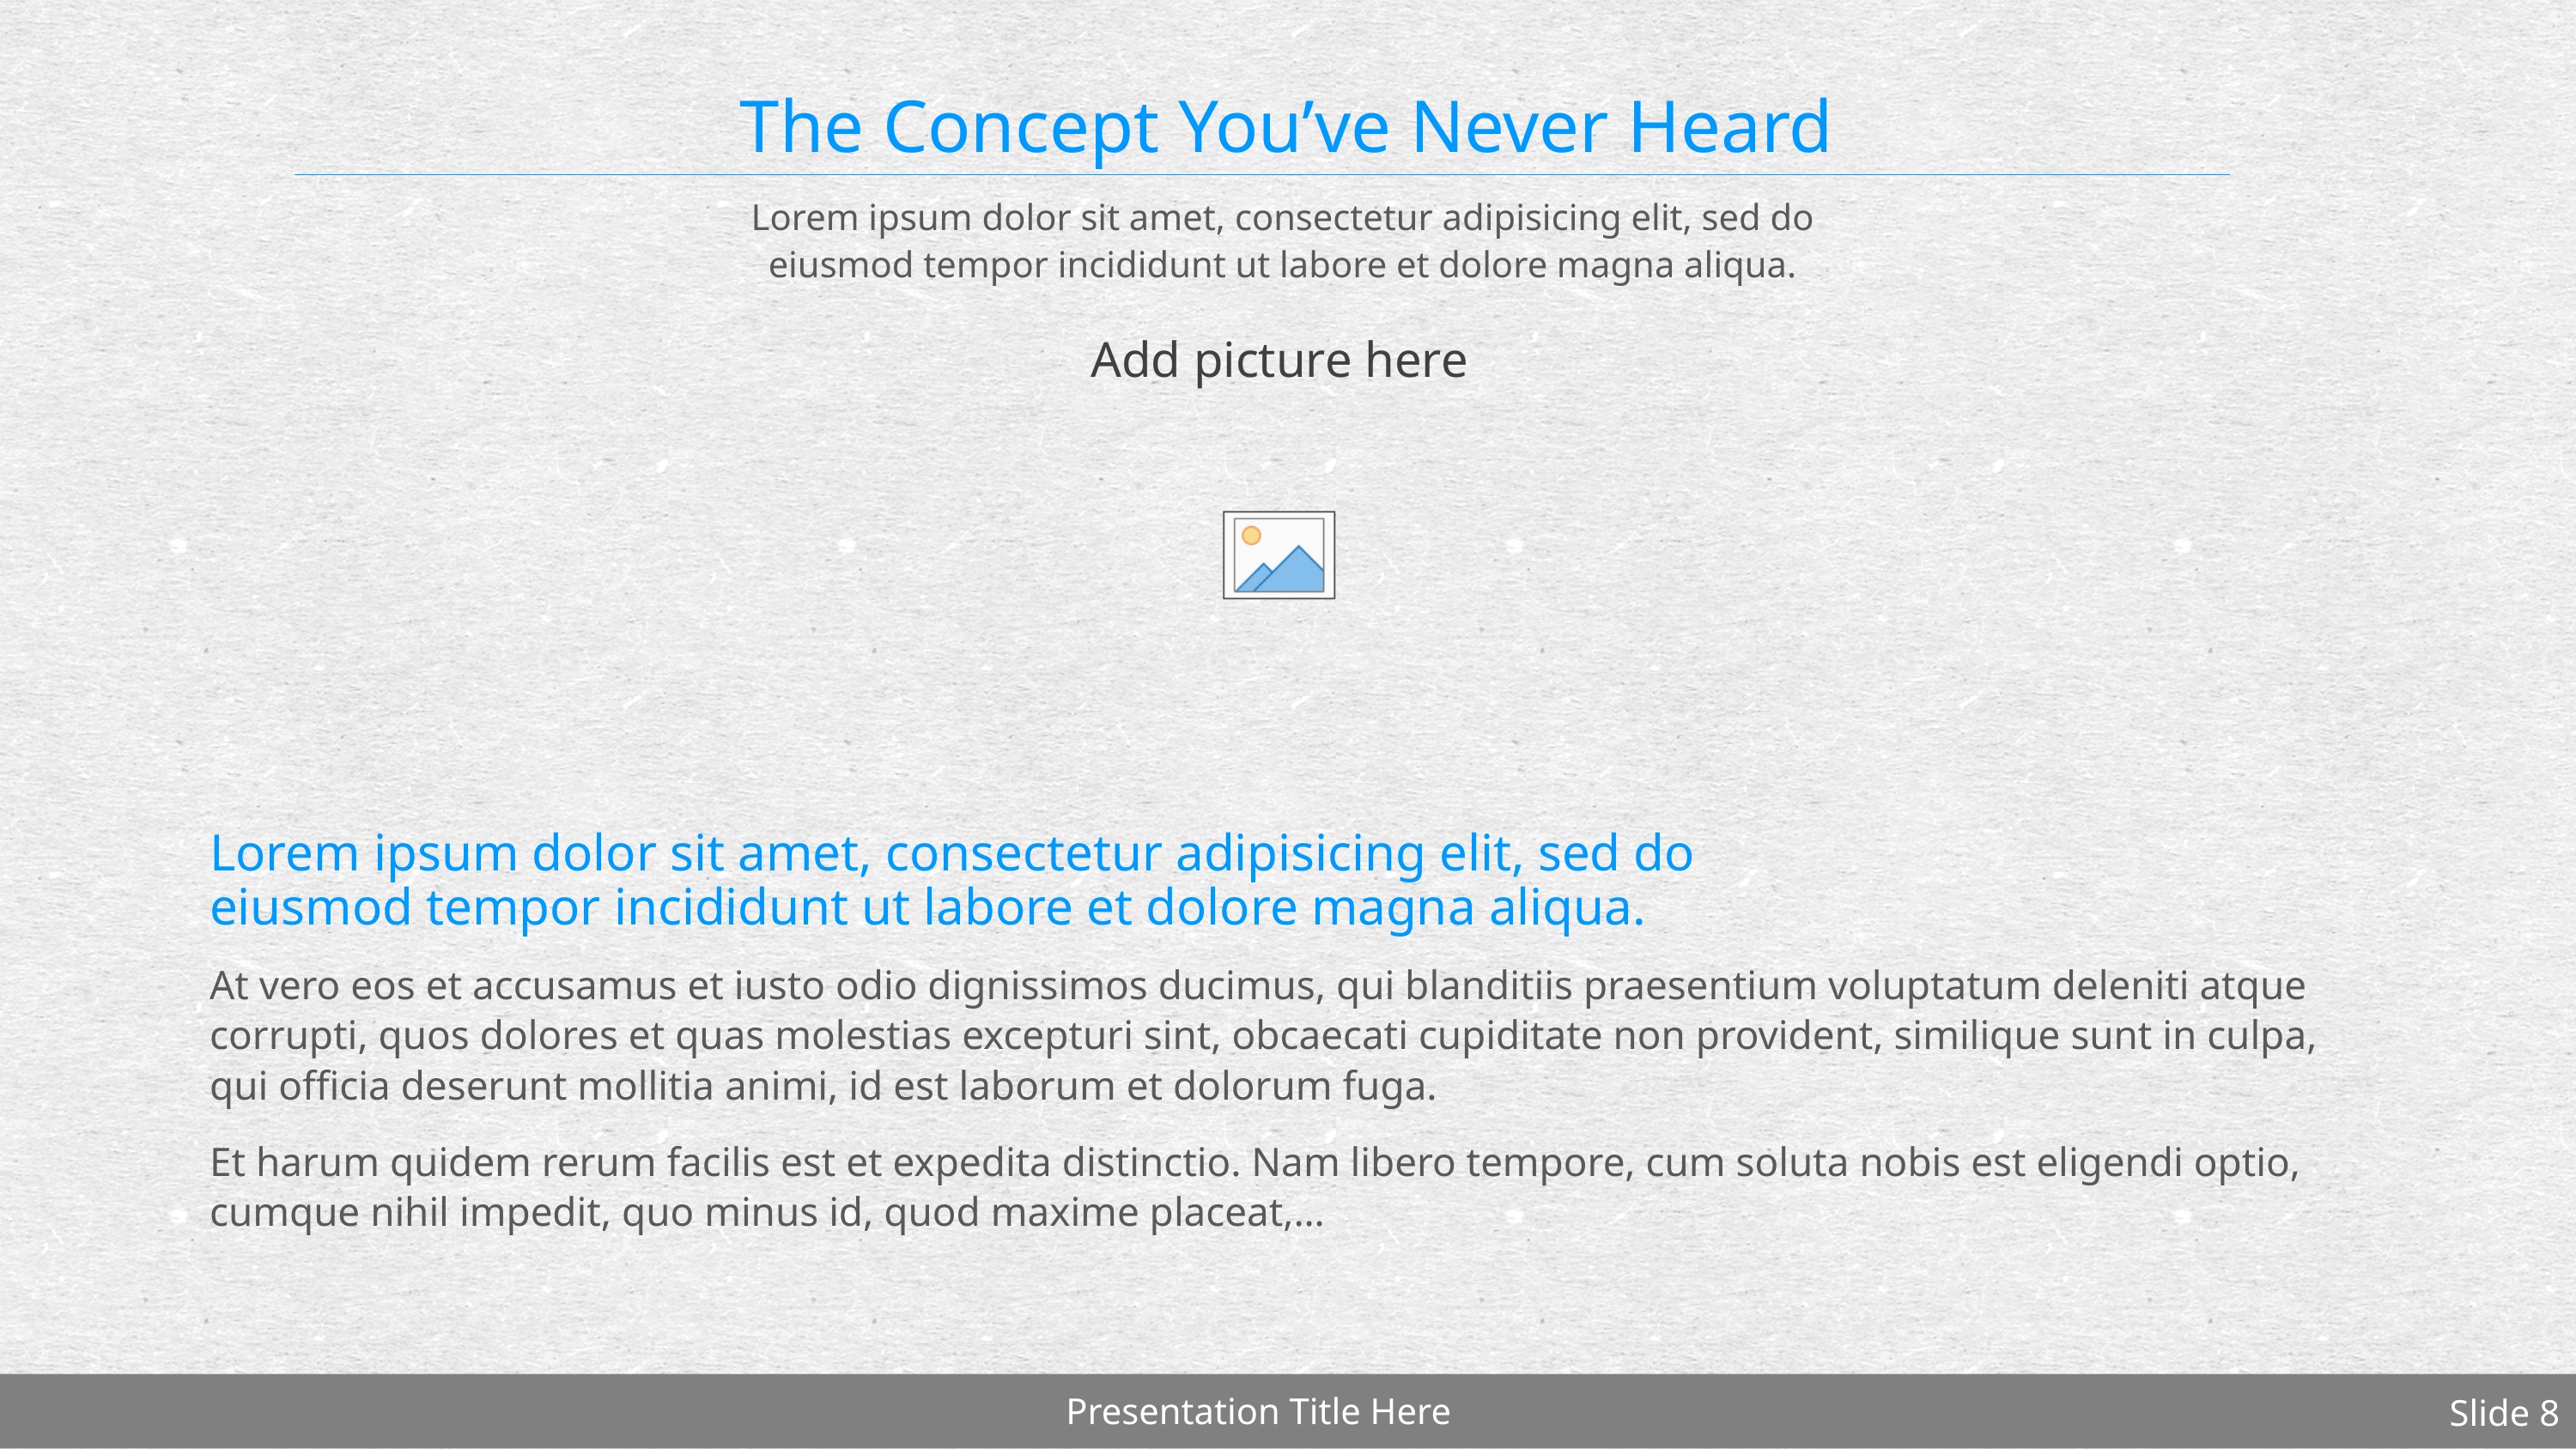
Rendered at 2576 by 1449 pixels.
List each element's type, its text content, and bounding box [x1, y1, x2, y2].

subtitle Lorem ipsum dolor sit amet, consectetur adipisicing elit, sed do eiusmod tempor incididunt ut labore et dolore magna aliqua. [44, 184, 2530, 313]
picture [0, 0, 2576, 1373]
list Lorem ipsum dolor sit amet, consectetur adipisicing elit, sed do eiusmod tempor incididunt ut labore et dolore magna aliqua. [197, 797, 2362, 943]
footer Presentation Title Here [823, 1383, 1693, 1432]
title The Concept You’ve Never Heard [44, 65, 2530, 175]
slide_number Slide 8 [1993, 1384, 2573, 1432]
list At vero eos et accusamus et iusto odio dignissimos ducimus, qui blanditiis praesentium voluptatum deleniti atque corrupti, quos dolores et quas molestias excepturi sint, obcaecati cupiditate non provident, similique sunt in culpa, qui officia deserunt mollitia animi, id est laborum et dolorum fuga. Et harum quidem rerum facilis est et expedita distinctio. Nam libero tempore, cum soluta nobis est eligendi optio, cumque nihil impedit, quo minus id, quod maxime placeat,… [197, 950, 2362, 1283]
